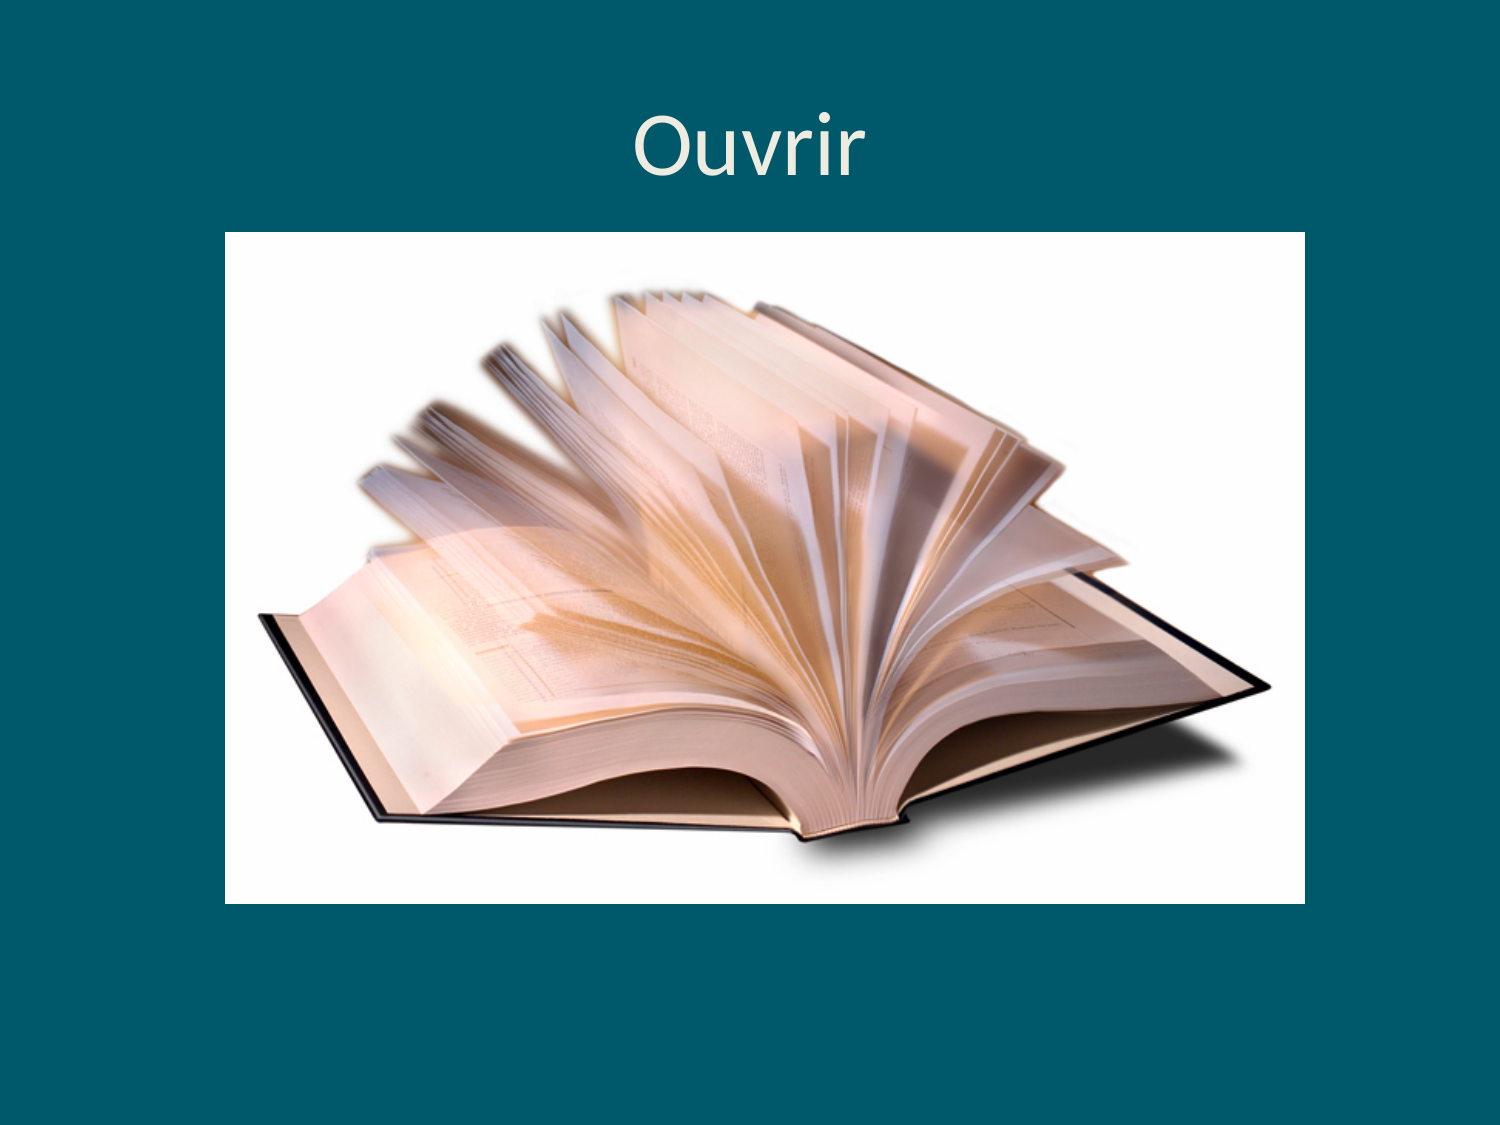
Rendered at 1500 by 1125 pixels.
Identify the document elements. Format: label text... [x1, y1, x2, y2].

picture [224, 232, 1305, 904]
title Ouvrir [75, 45, 1425, 233]
